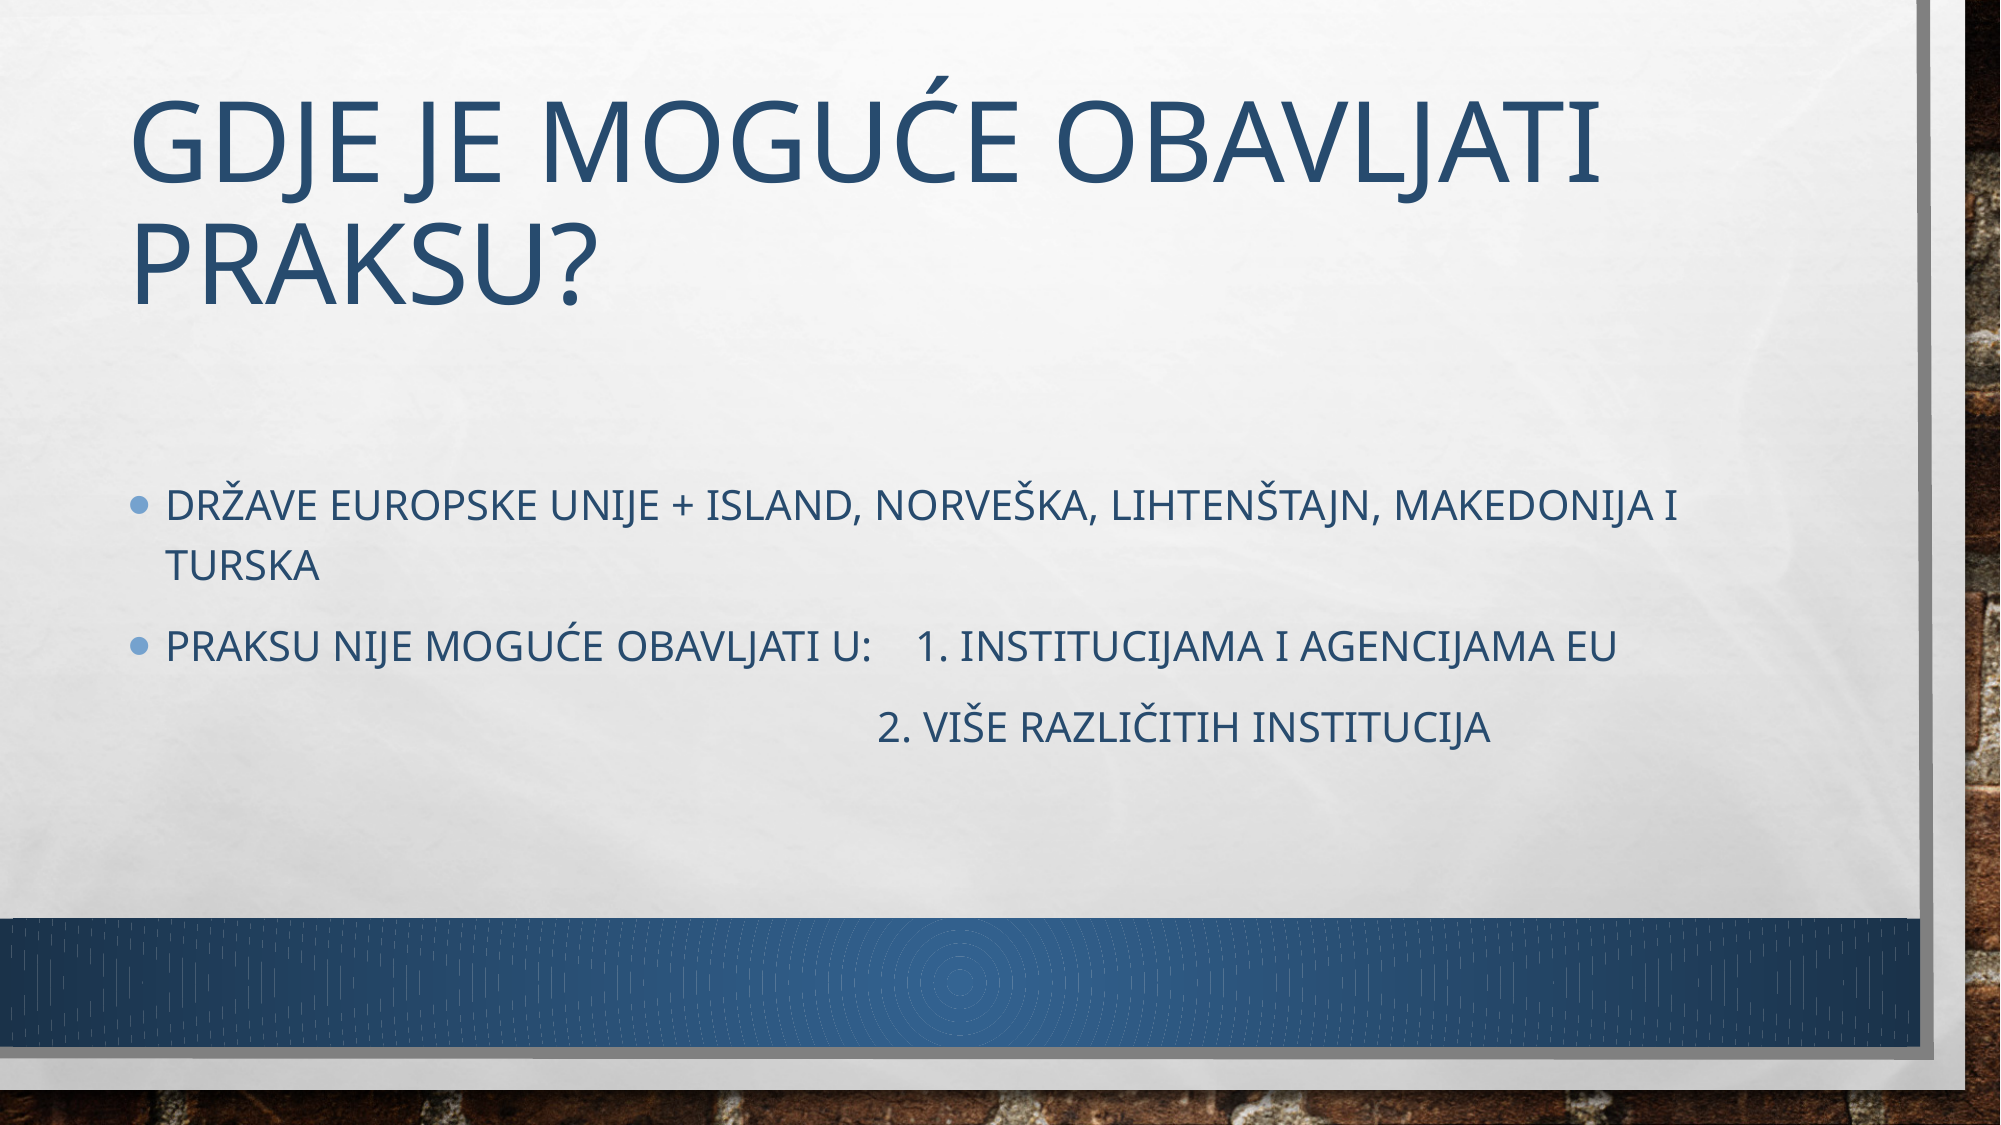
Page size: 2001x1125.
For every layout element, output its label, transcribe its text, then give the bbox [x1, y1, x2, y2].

title Gdje je moguće obavljati praksu? [112, 112, 1818, 302]
picture [0, 0, 2000, 1125]
list Države europske unije + Island, norveška, Lihtenštajn, Makedonija i turska Praksu nije moguće obavljati u: 1. institucijama i agencijama EU 2. više različitih institucija [112, 338, 1818, 882]
